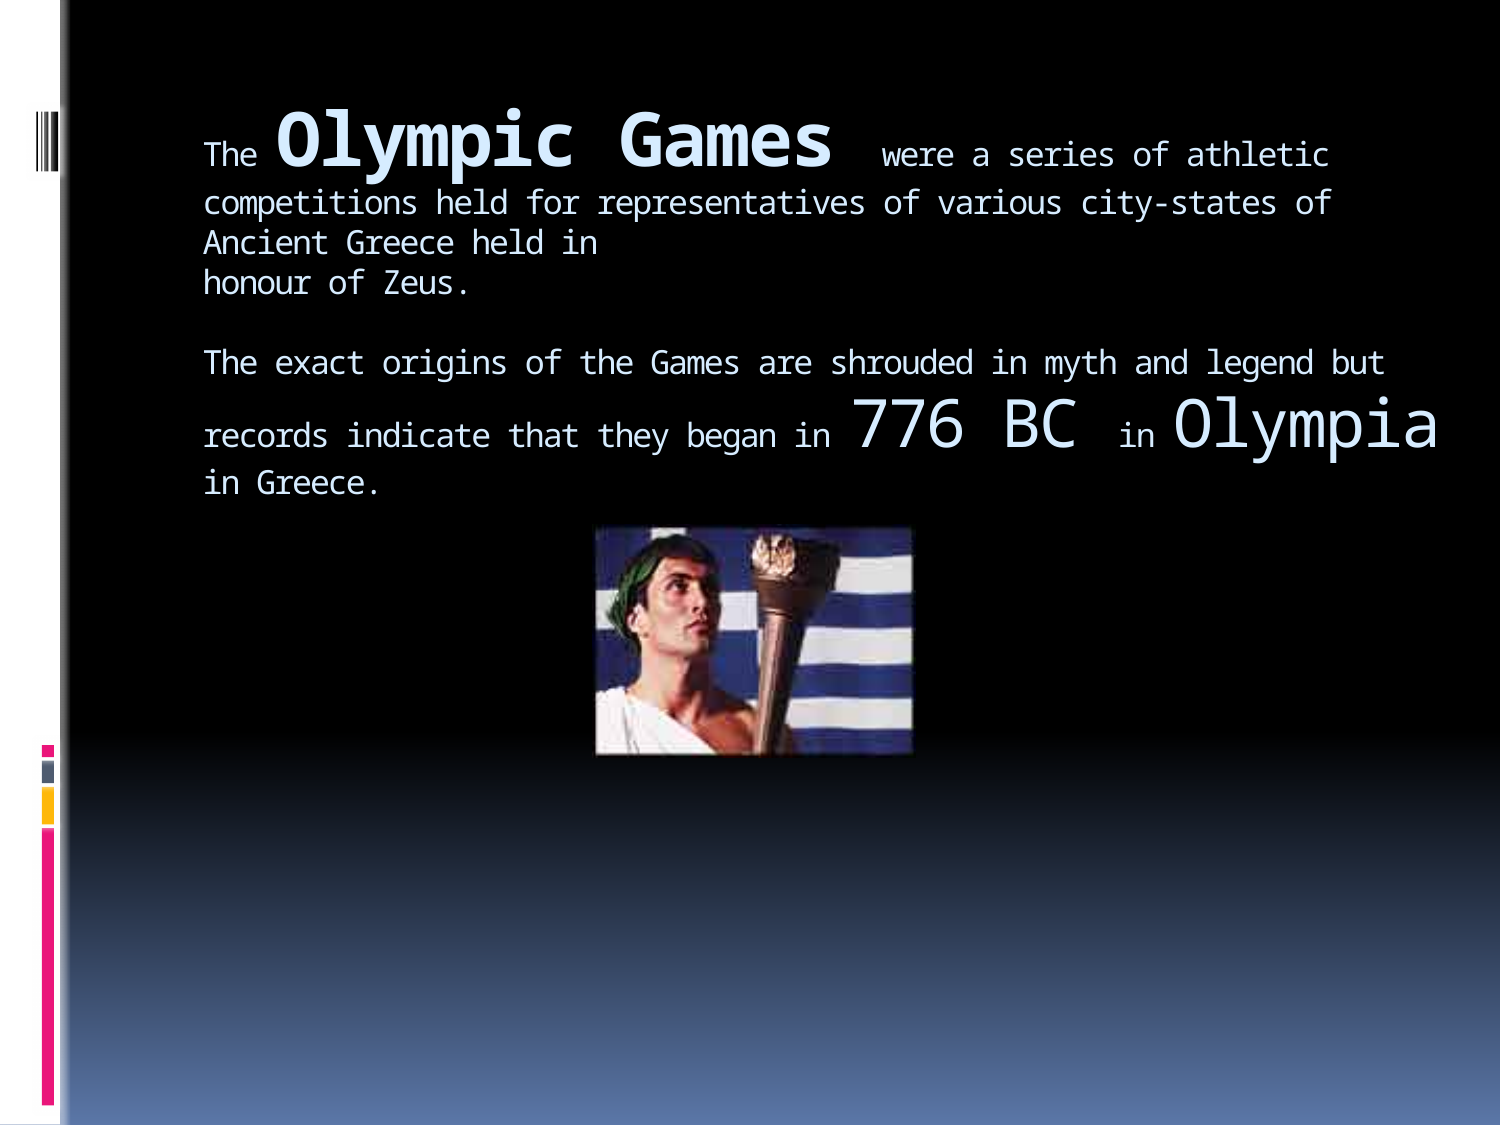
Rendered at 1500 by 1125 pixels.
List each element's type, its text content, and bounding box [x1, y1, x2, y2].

title The Olympic Games were a series of athletic competitions held for representatives of various city-states of Ancient Greece held in honour of Zeus. The exact origins of the Games are shrouded in myth and legend but records indicate that they began in 776 BC in Olympia in Greece. [187, 83, 1463, 234]
picture [592, 523, 917, 759]
